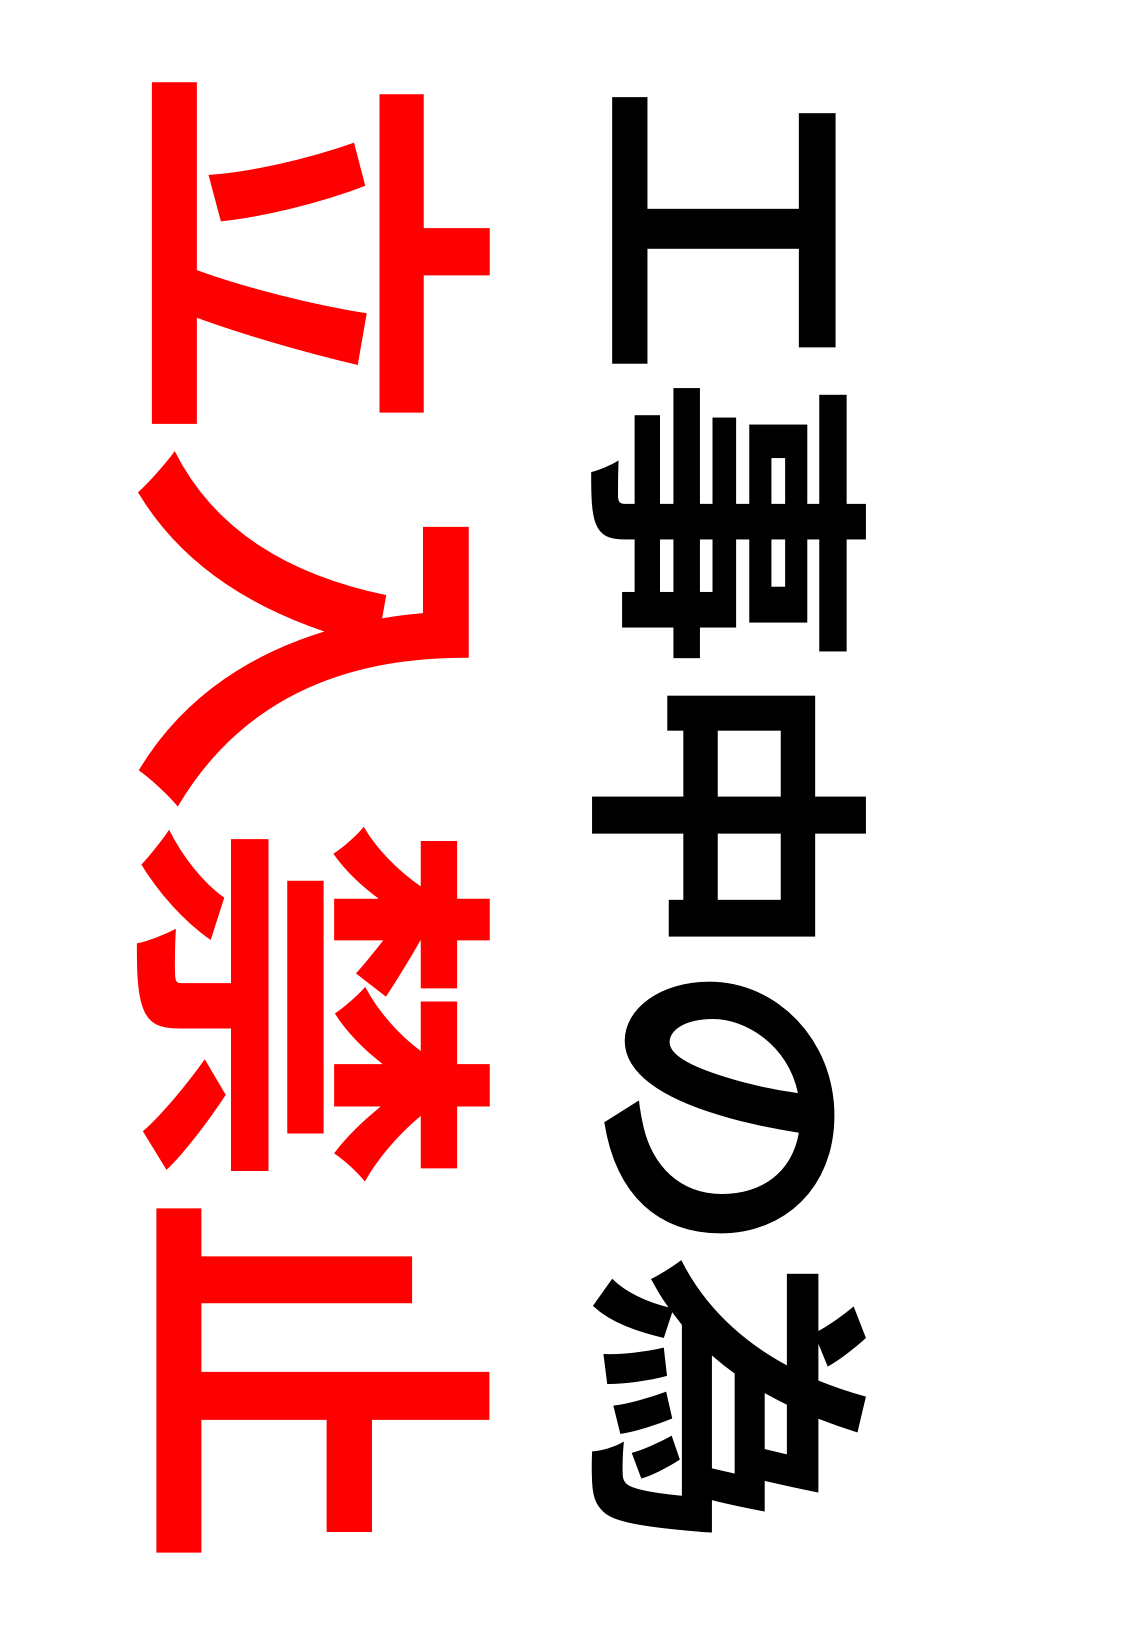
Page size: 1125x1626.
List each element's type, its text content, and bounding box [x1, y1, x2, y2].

text_box 工事中の為 [552, 70, 1050, 1564]
text_box 立入禁止 [89, 49, 625, 1584]
